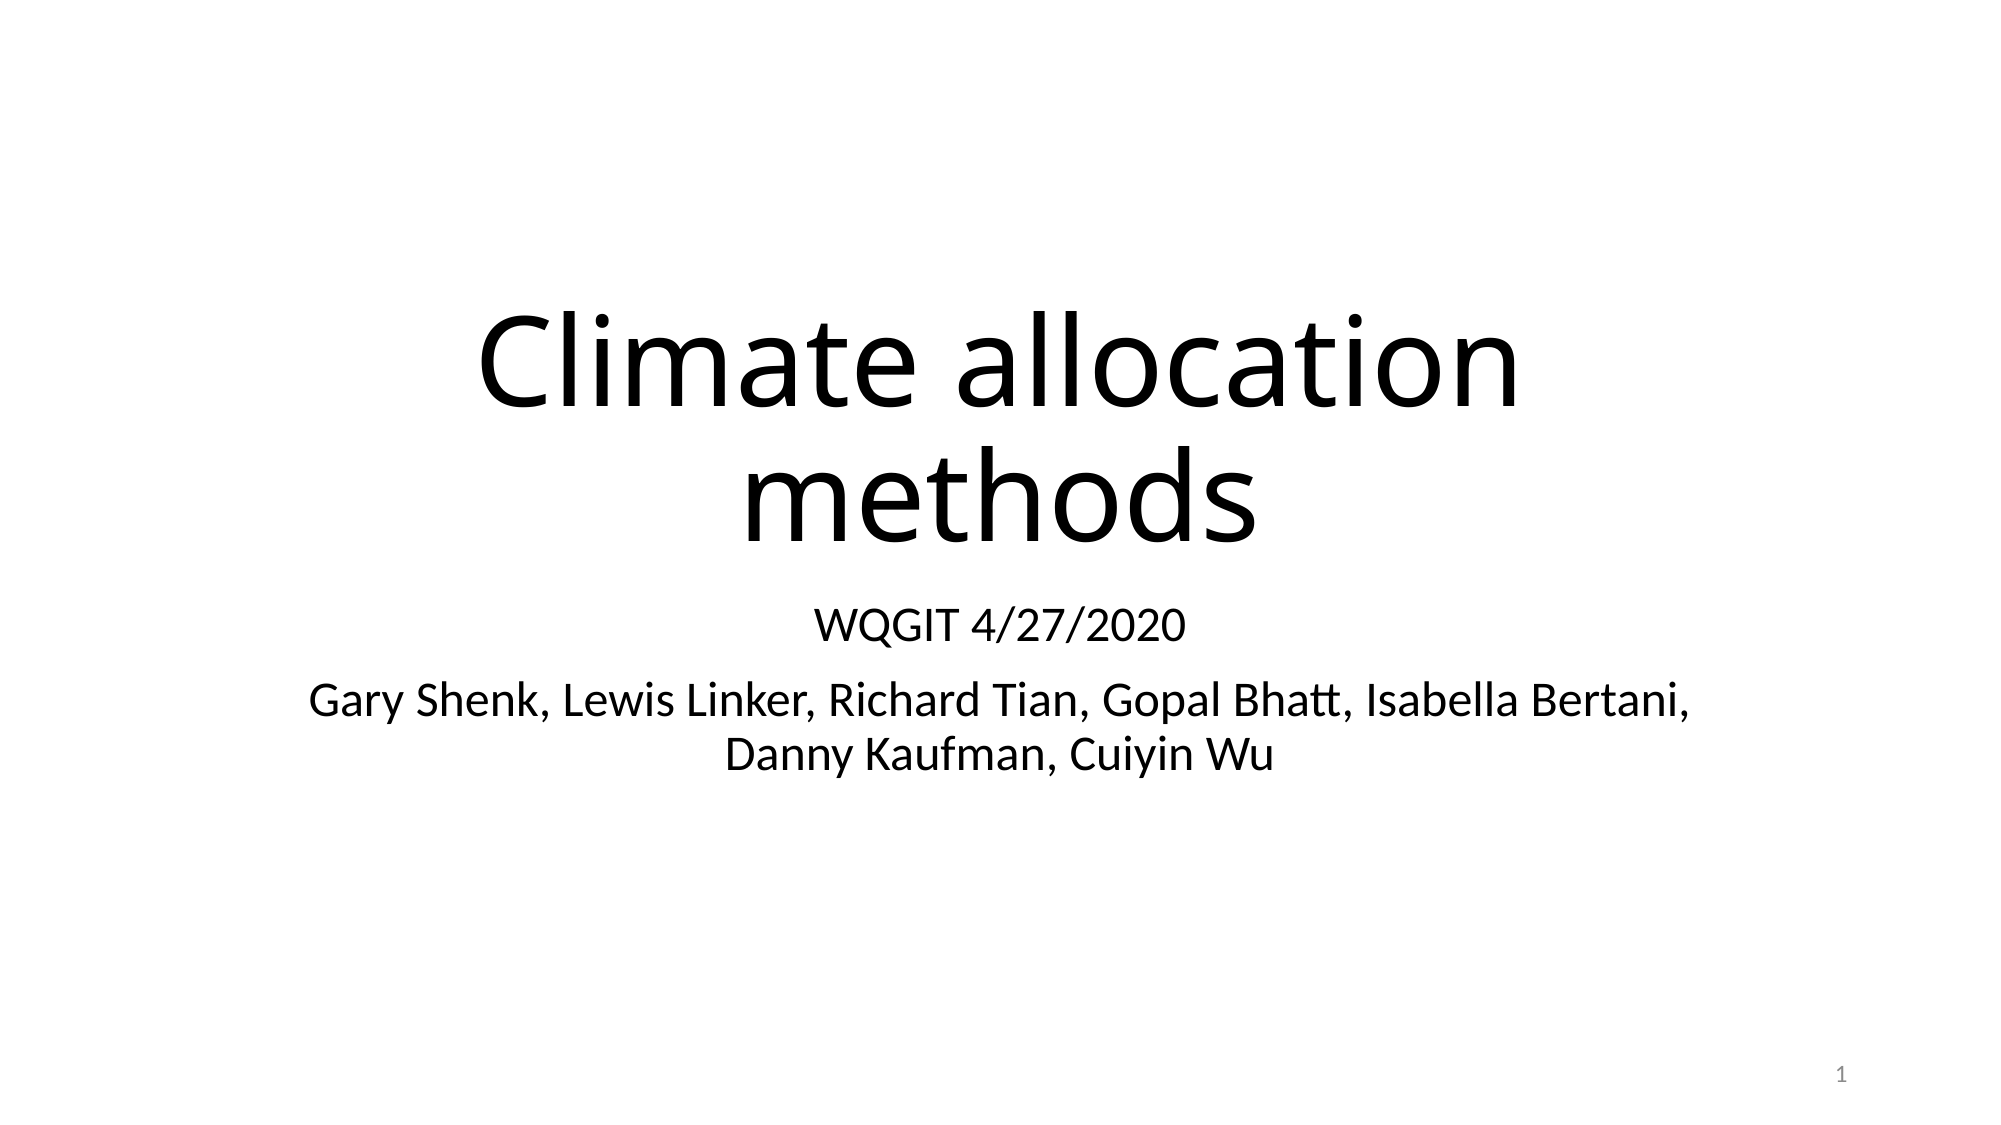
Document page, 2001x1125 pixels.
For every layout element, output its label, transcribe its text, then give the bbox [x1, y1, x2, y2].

subtitle WQGIT 4/27/2020 Gary Shenk, Lewis Linker, Richard Tian, Gopal Bhatt, Isabella Bertani, Danny Kaufman, Cuiyin Wu [249, 590, 1750, 863]
title Climate allocation methods [249, 184, 1750, 576]
slide_number 1 [1412, 1042, 1863, 1103]
